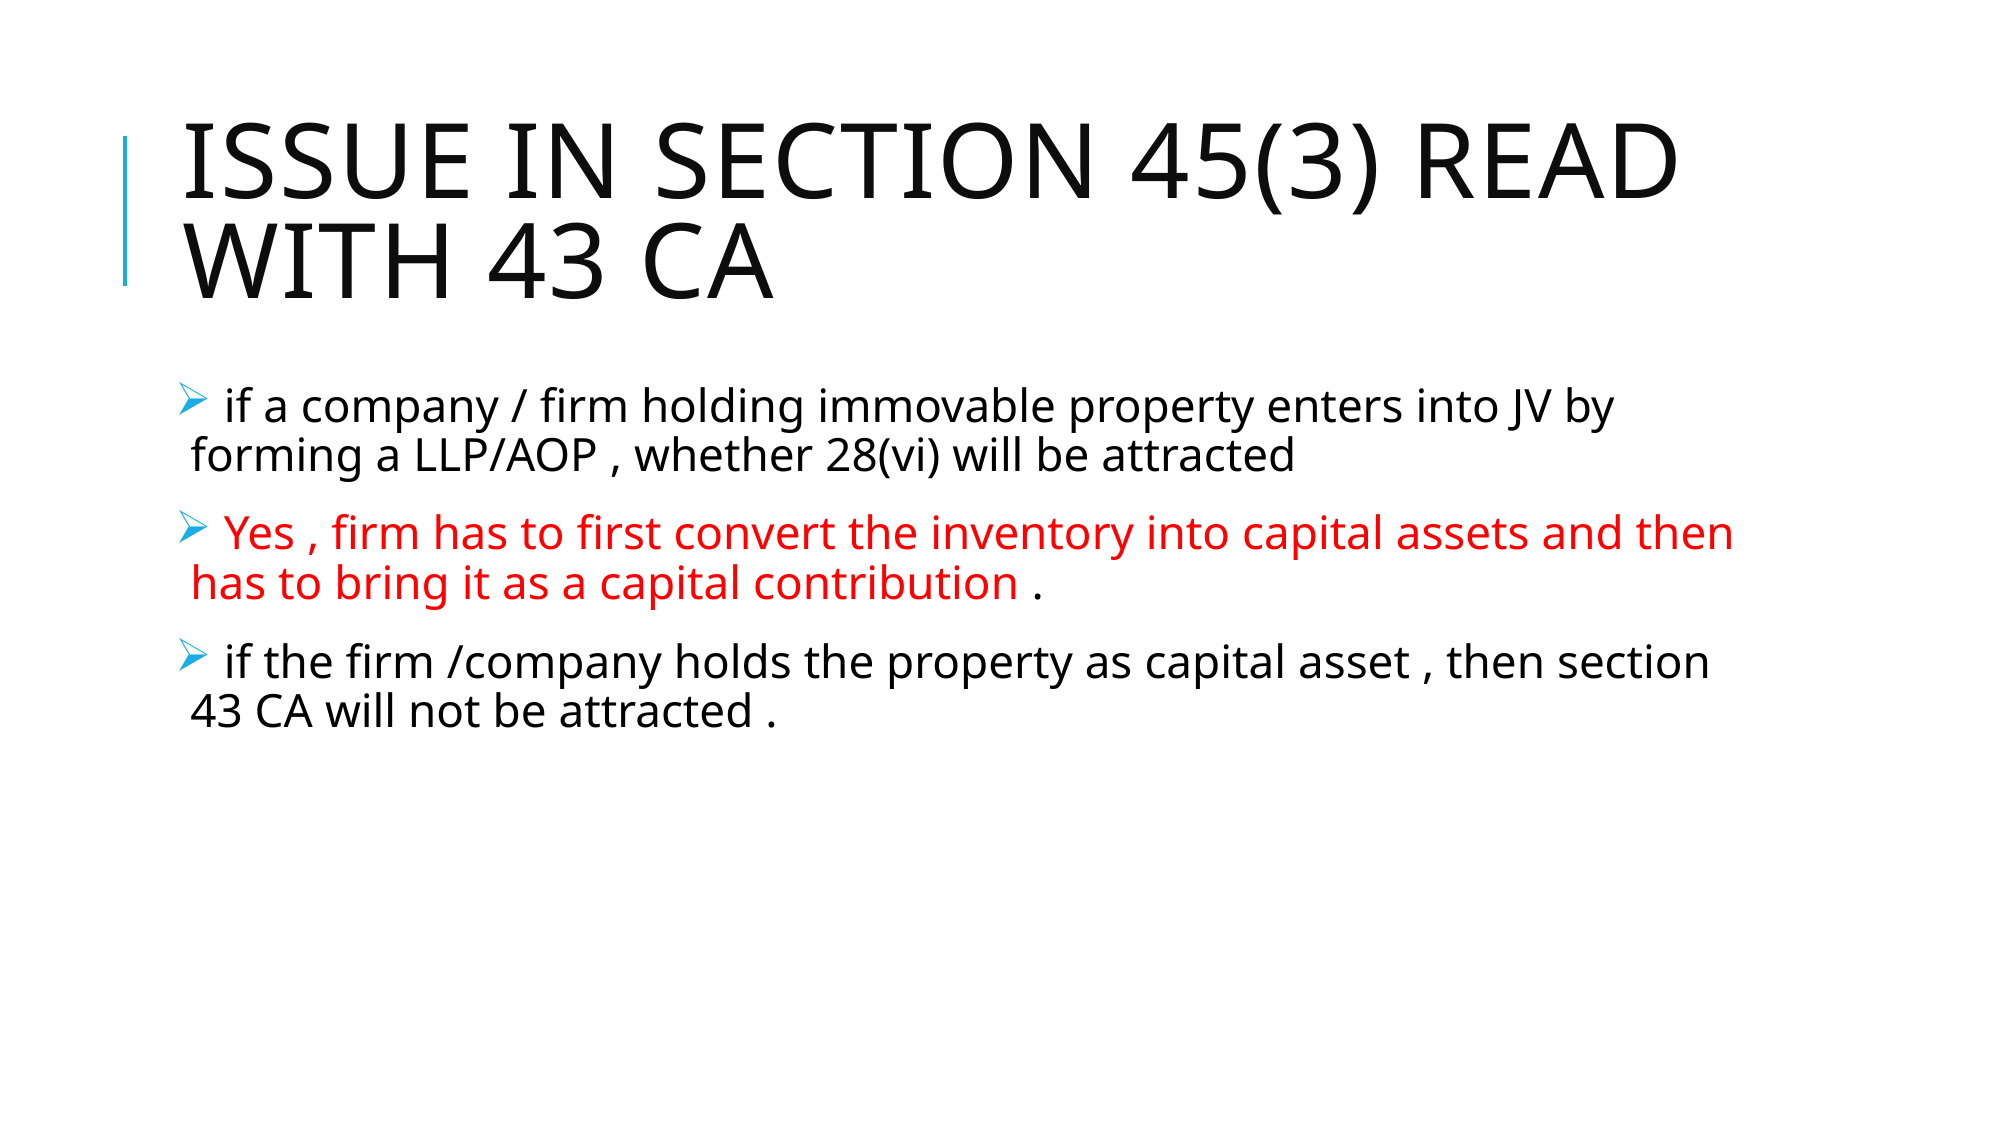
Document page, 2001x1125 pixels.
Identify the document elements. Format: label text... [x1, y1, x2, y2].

title Issue in section 45(3) read with 43 CA [168, 96, 1763, 342]
list if a company / firm holding immovable property enters into JV by forming a LLP/AOP , whether 28(vi) will be attracted Yes , firm has to first convert the inventory into capital assets and then has to bring it as a capital contribution . if the firm /company holds the property as capital asset , then section 43 CA will not be attracted . [168, 375, 1763, 1035]
